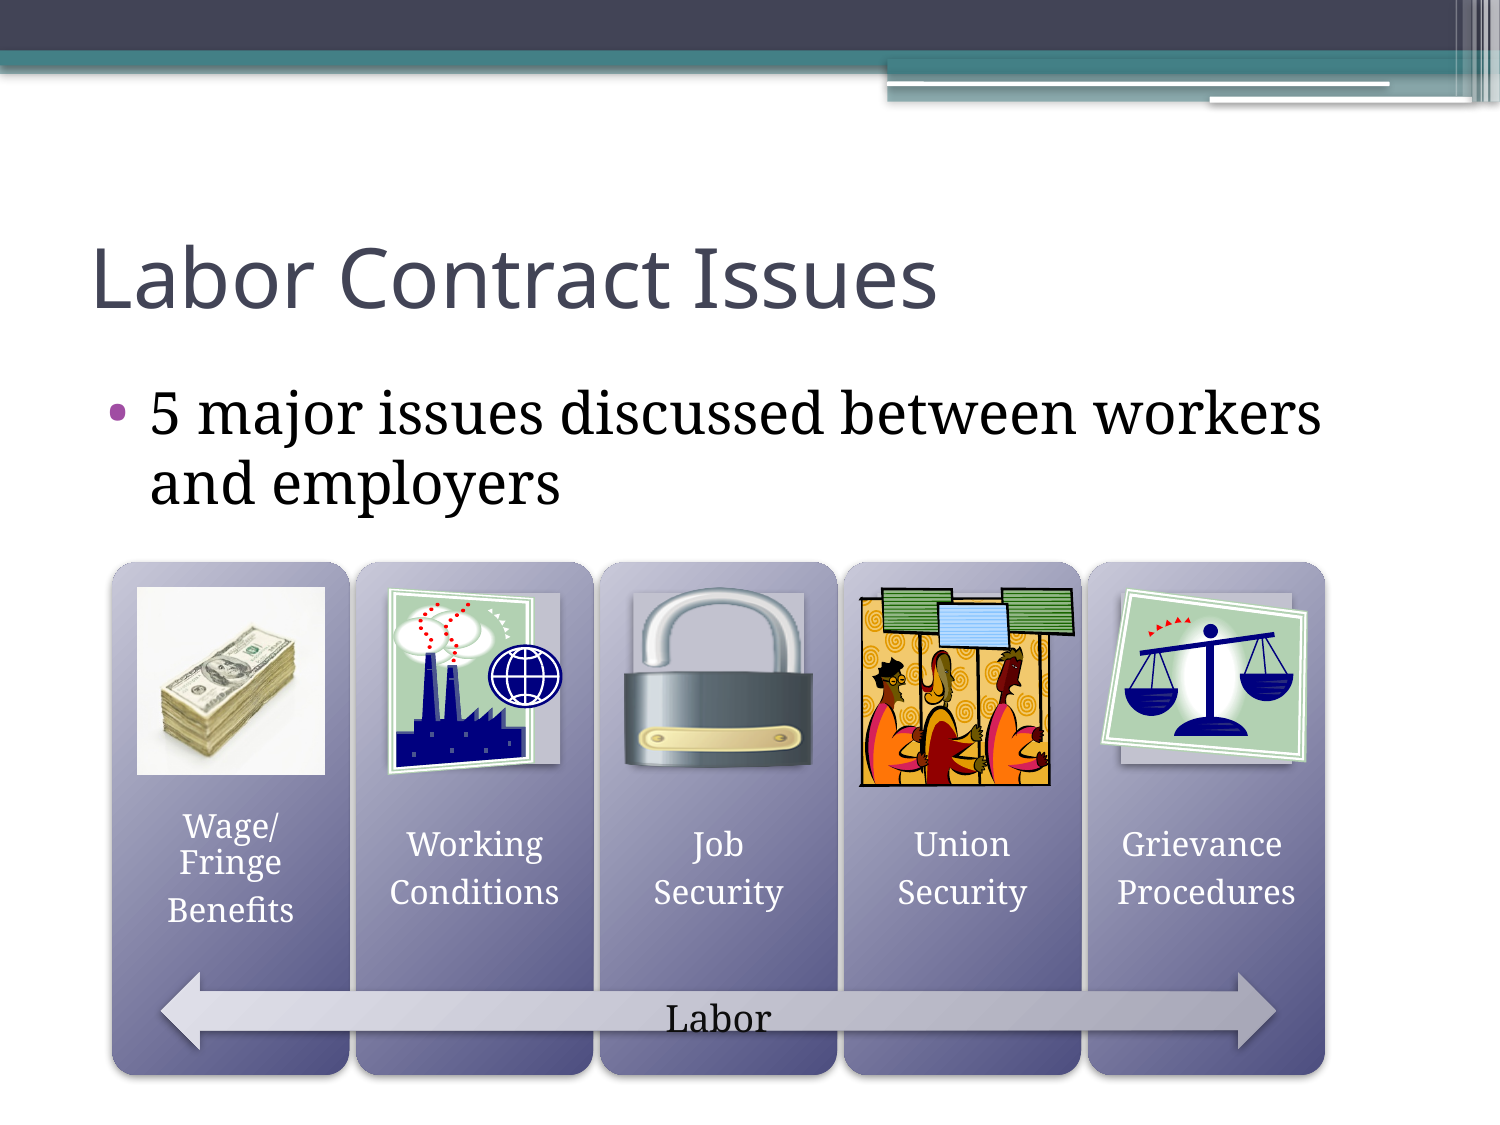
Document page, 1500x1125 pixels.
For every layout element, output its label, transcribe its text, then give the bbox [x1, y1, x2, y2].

picture [1099, 587, 1308, 763]
picture [849, 587, 1076, 788]
picture [624, 587, 813, 769]
title Labor Contract Issues [75, 187, 1425, 363]
picture [387, 587, 563, 776]
list 5 major issues discussed between workers and employers [75, 368, 1425, 1079]
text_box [112, 562, 1326, 1076]
picture [137, 587, 326, 776]
